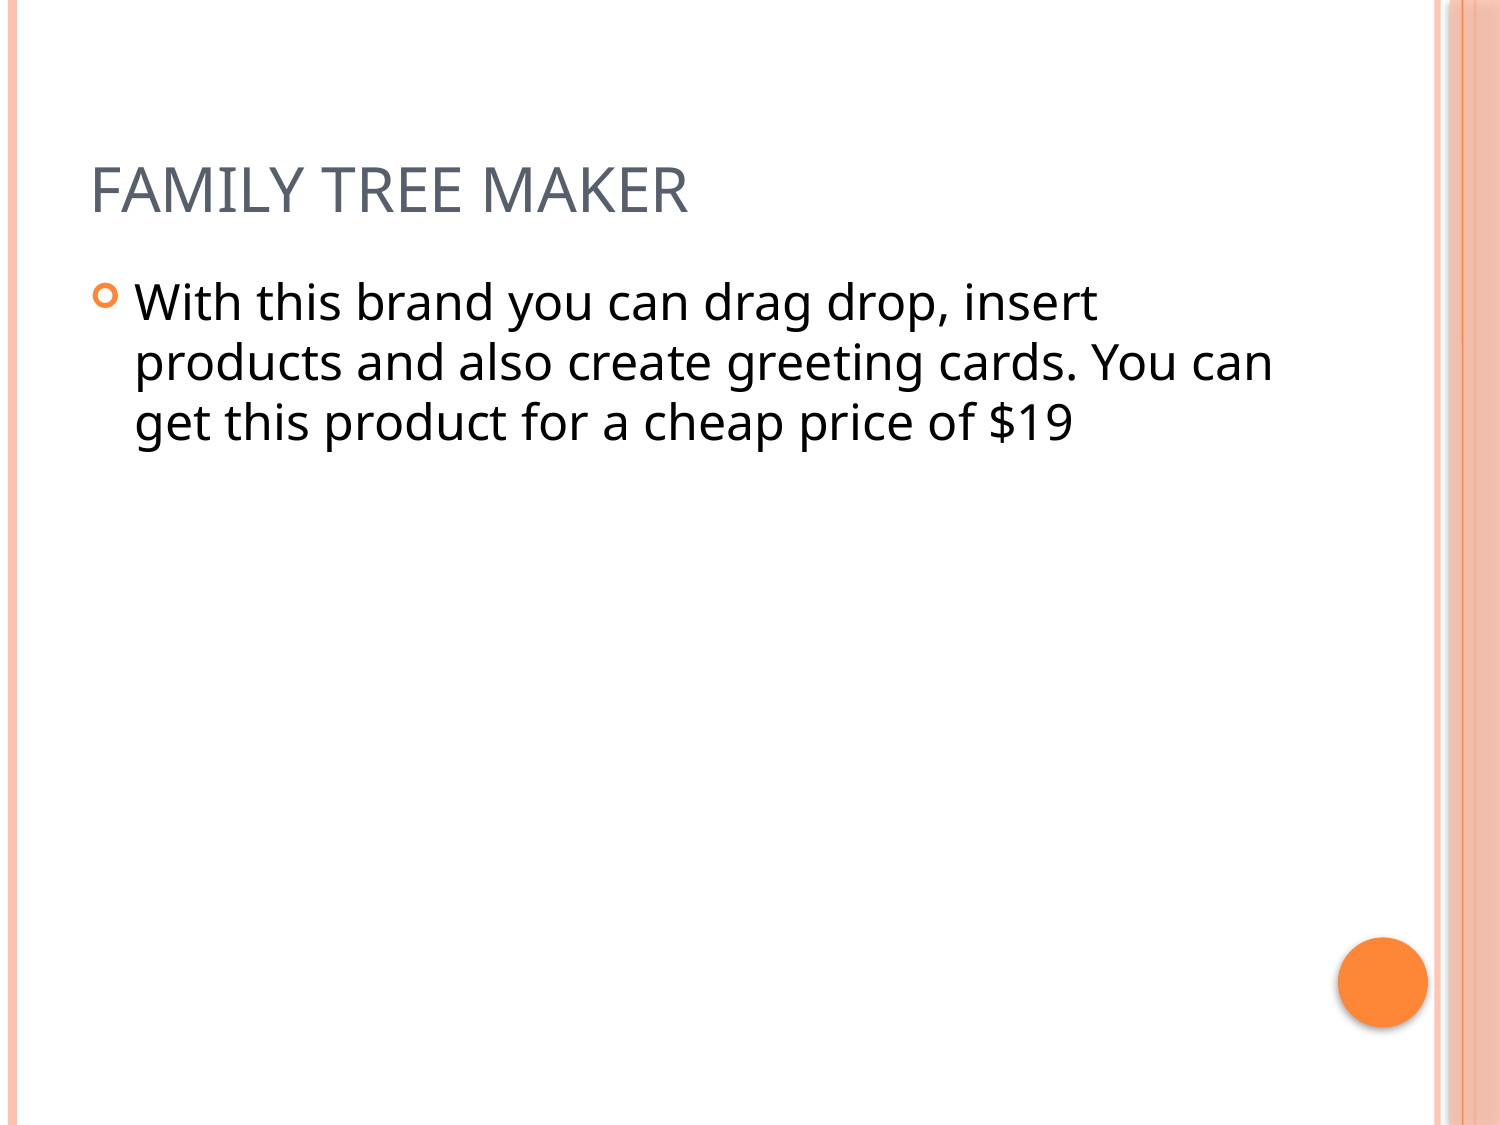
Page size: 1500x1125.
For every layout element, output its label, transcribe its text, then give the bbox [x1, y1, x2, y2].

list With this brand you can drag drop, insert products and also create greeting cards. You can get this product for a cheap price of $19 [75, 262, 1300, 1062]
title Family tree maker [75, 45, 1300, 233]
